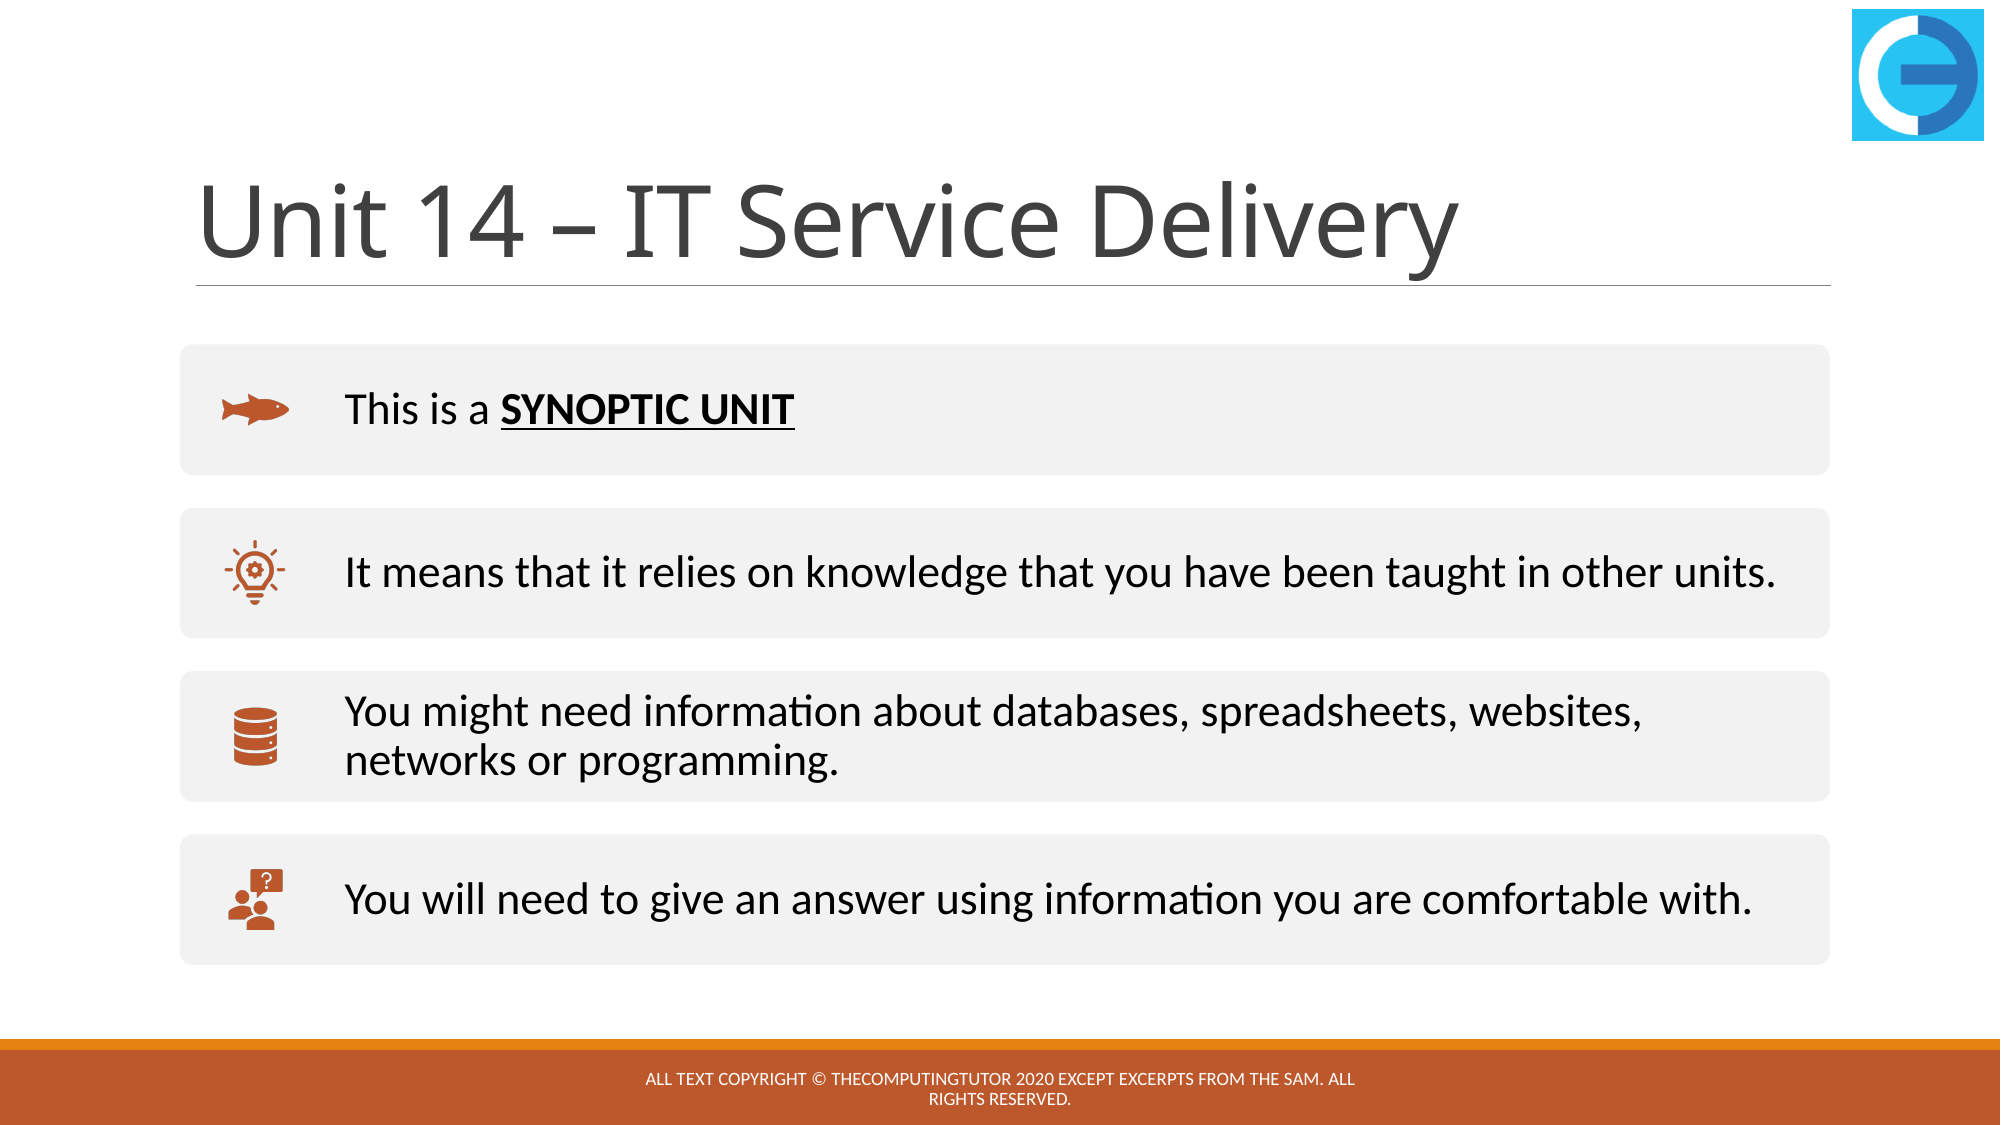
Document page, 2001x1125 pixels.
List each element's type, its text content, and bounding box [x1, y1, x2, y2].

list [179, 343, 1831, 966]
title Unit 14 – IT Service Delivery [180, 47, 1830, 285]
footer All text copyright © TheComputingTutor 2020 except excerpts from the SAM. All rights Reserved. [604, 1059, 1396, 1120]
picture [1852, 9, 1984, 141]
